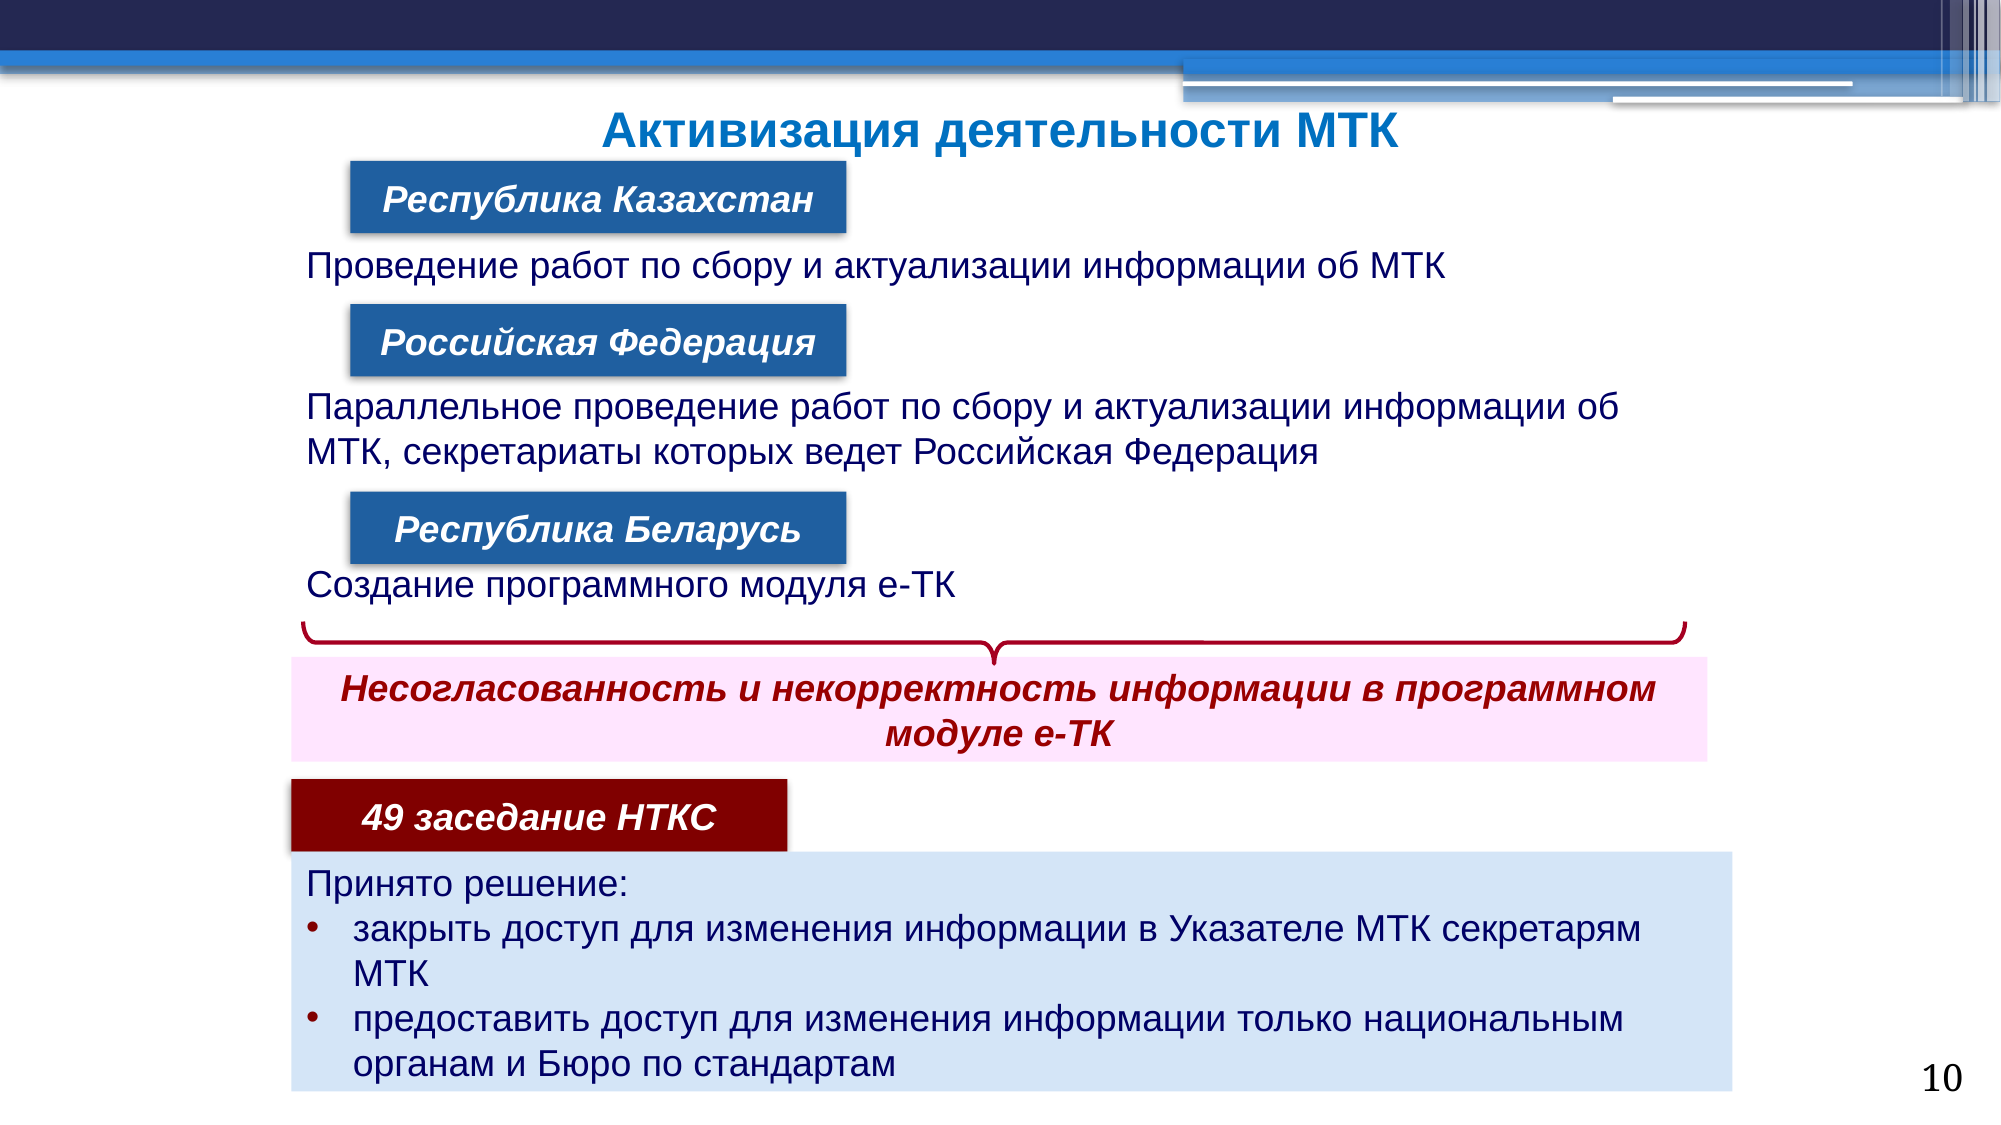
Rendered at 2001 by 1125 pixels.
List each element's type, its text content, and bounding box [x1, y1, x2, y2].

text_box [303, 621, 1686, 664]
text_box Активизация деятельности МТК [278, 65, 1722, 189]
text_box Республика Беларусь [350, 491, 847, 552]
text_box Создание программного модуля е-ТК [291, 552, 1708, 612]
text_box Несогласованность и некорректность информации в программном модуле е-ТК [291, 656, 1708, 762]
text_box Проведение работ по сбору и актуализации информации об МТК [291, 233, 1708, 293]
text_box Принято решение: закрыть доступ для изменения информации в Указателе МТК секретарям МТК предоставить доступ для изменения информации только национальным органам и Бюро по стандартам [291, 851, 1733, 1092]
text_box Российская Федерация [350, 304, 847, 374]
text_box Республика Казахстан [350, 160, 847, 234]
text_box Параллельное проведение работ по сбору и актуализации информации об МТК, секретариаты которых ведет Российская Федерация [291, 374, 1708, 480]
slide_number 10 [1811, 1046, 1979, 1107]
text_box 49 заседание НТКС [291, 779, 788, 851]
